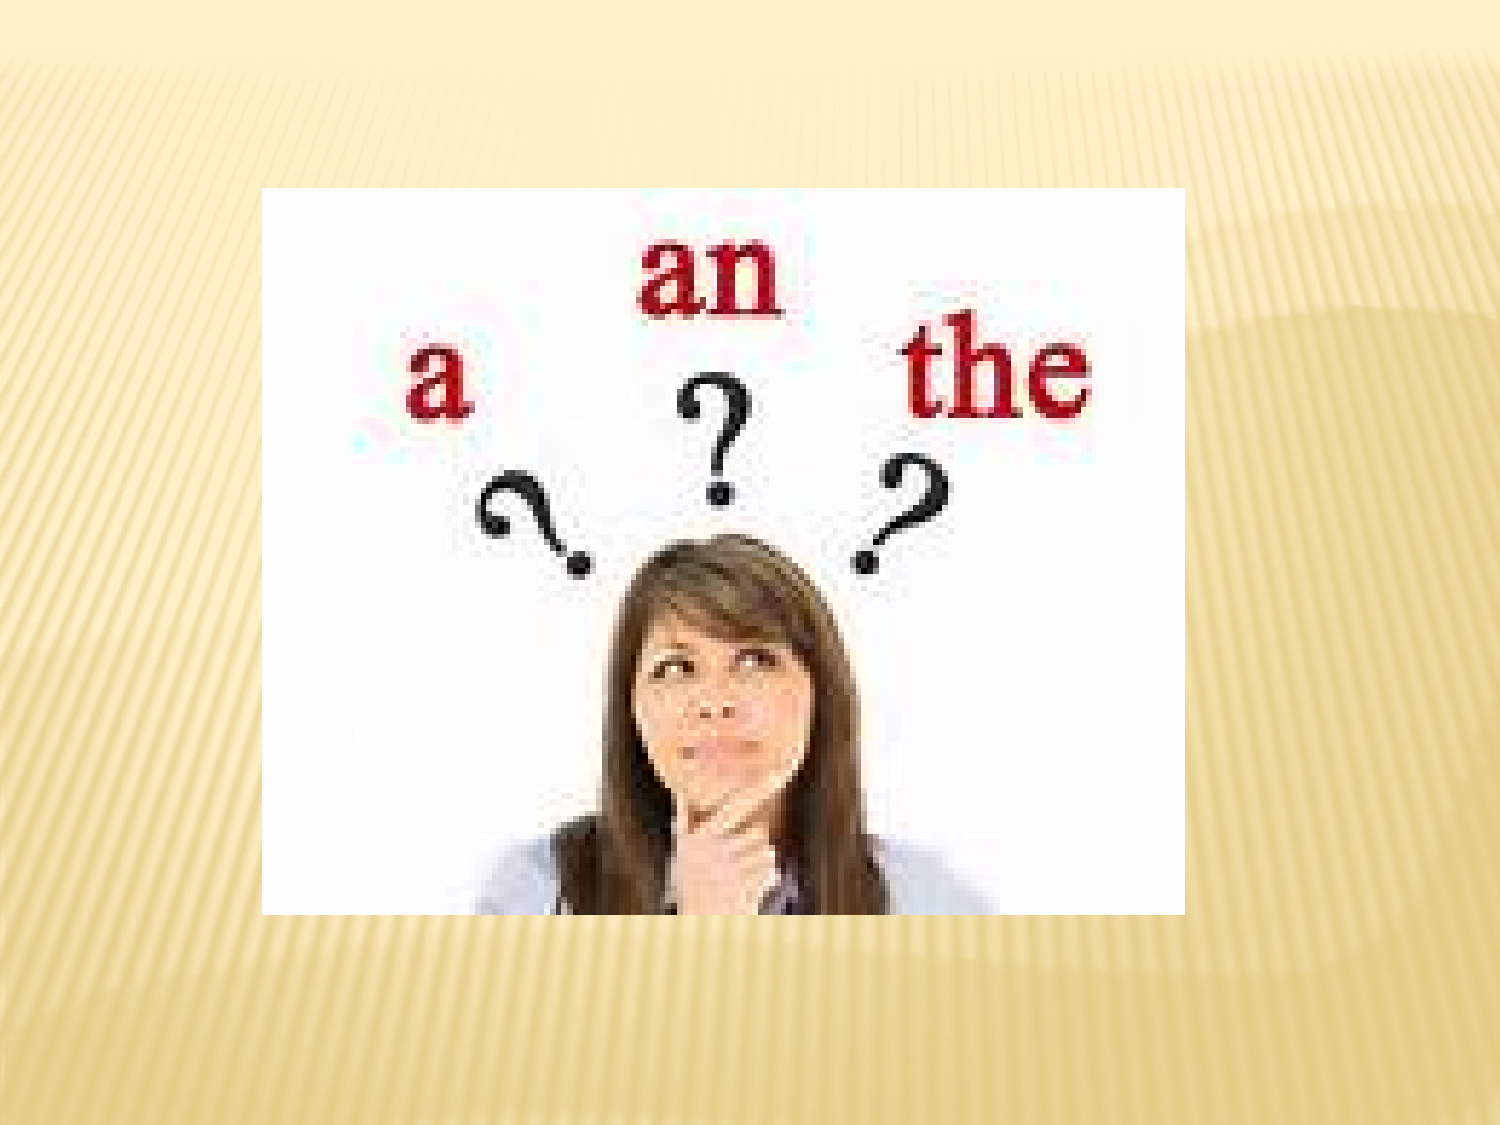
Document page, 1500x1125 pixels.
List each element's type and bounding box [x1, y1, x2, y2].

picture [262, 187, 1185, 915]
